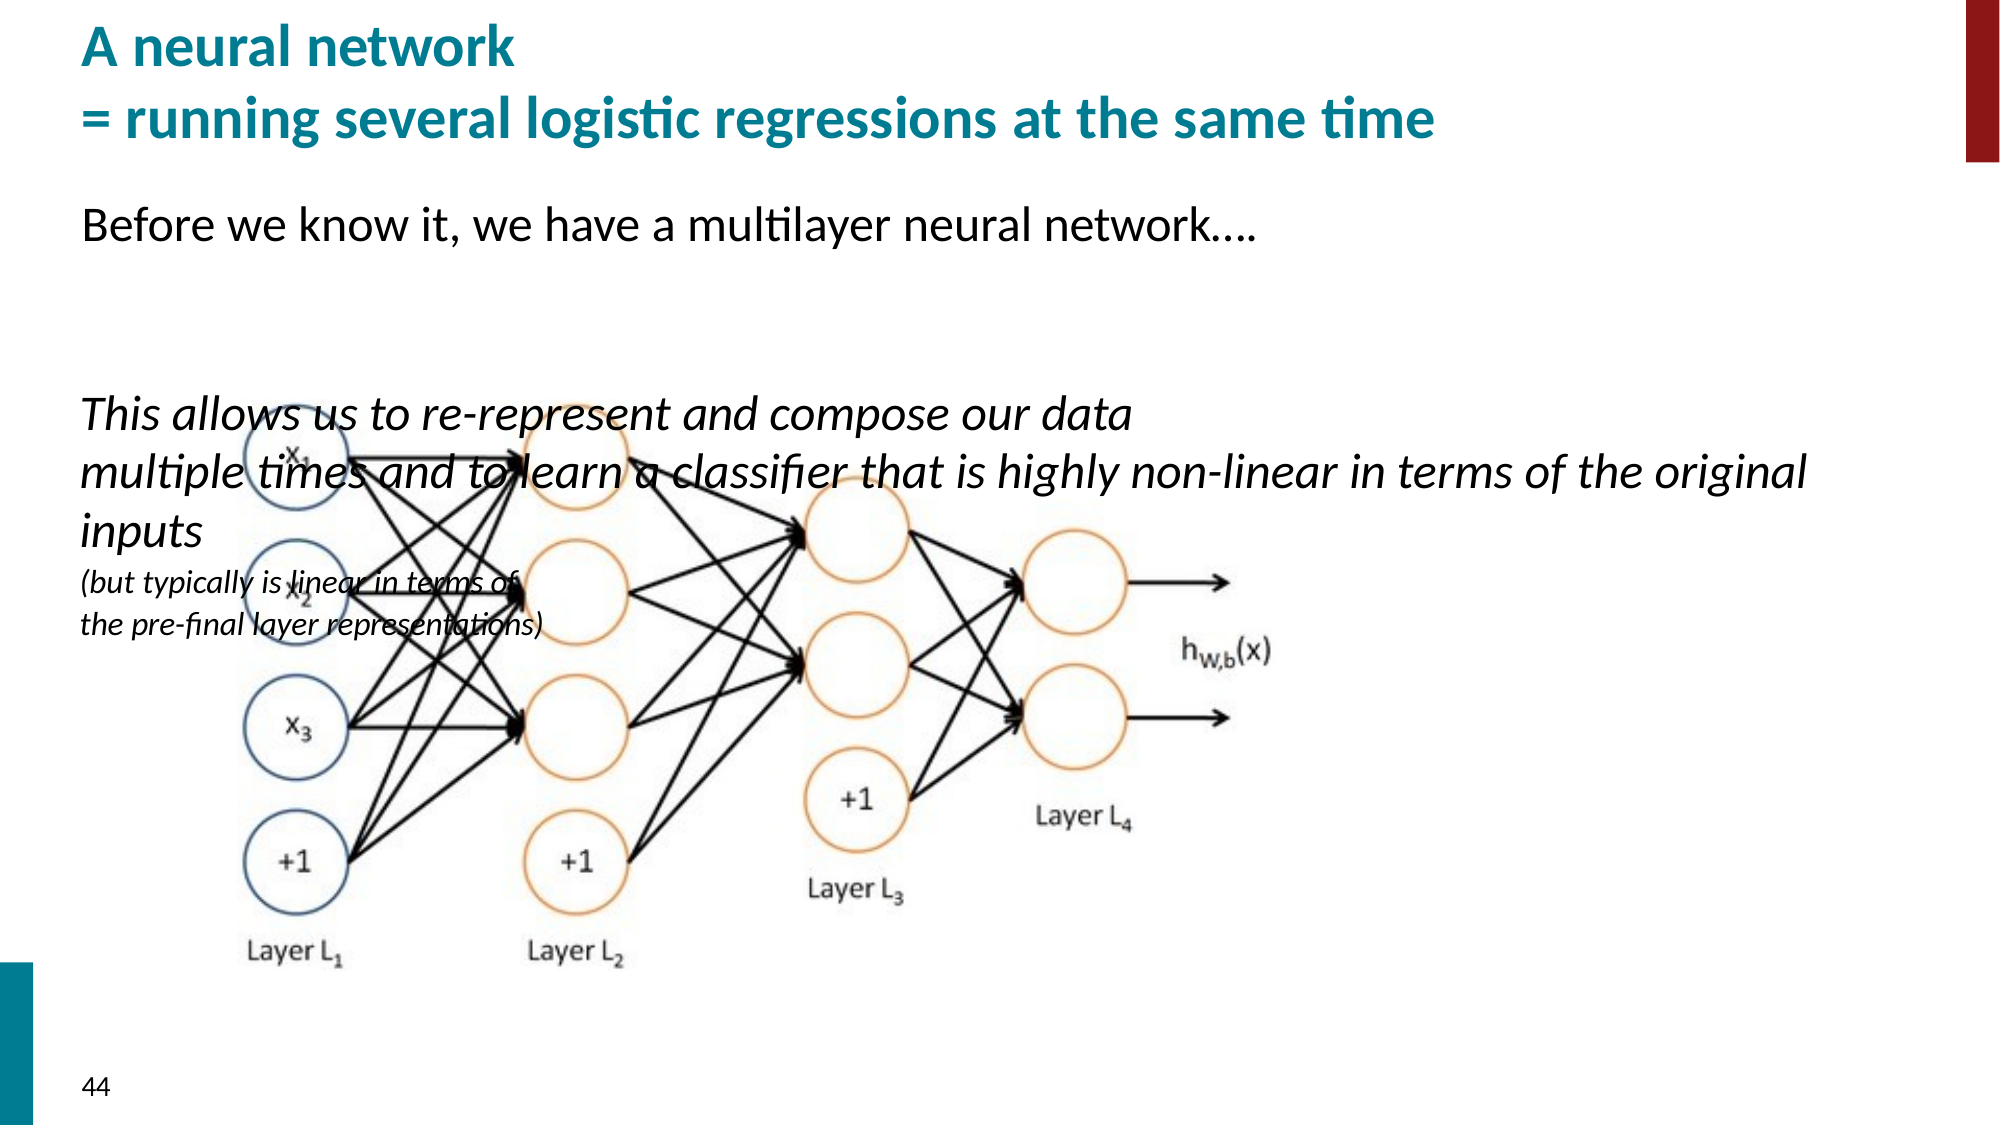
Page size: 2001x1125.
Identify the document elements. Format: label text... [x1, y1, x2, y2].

picture [236, 399, 1280, 971]
slide_number 39 [75, 1067, 120, 1125]
text_box Before we know it, we have a multilayer neural network…. This allows us to re-represent and compose our data multiple times and to learn a classifier that is highly non-linear in terms of the original inputs (but typically is linear in terms of the pre-final layer representations) [79, 188, 1887, 642]
title A neural network = running several logistic regressions at the same time [79, 4, 1921, 194]
